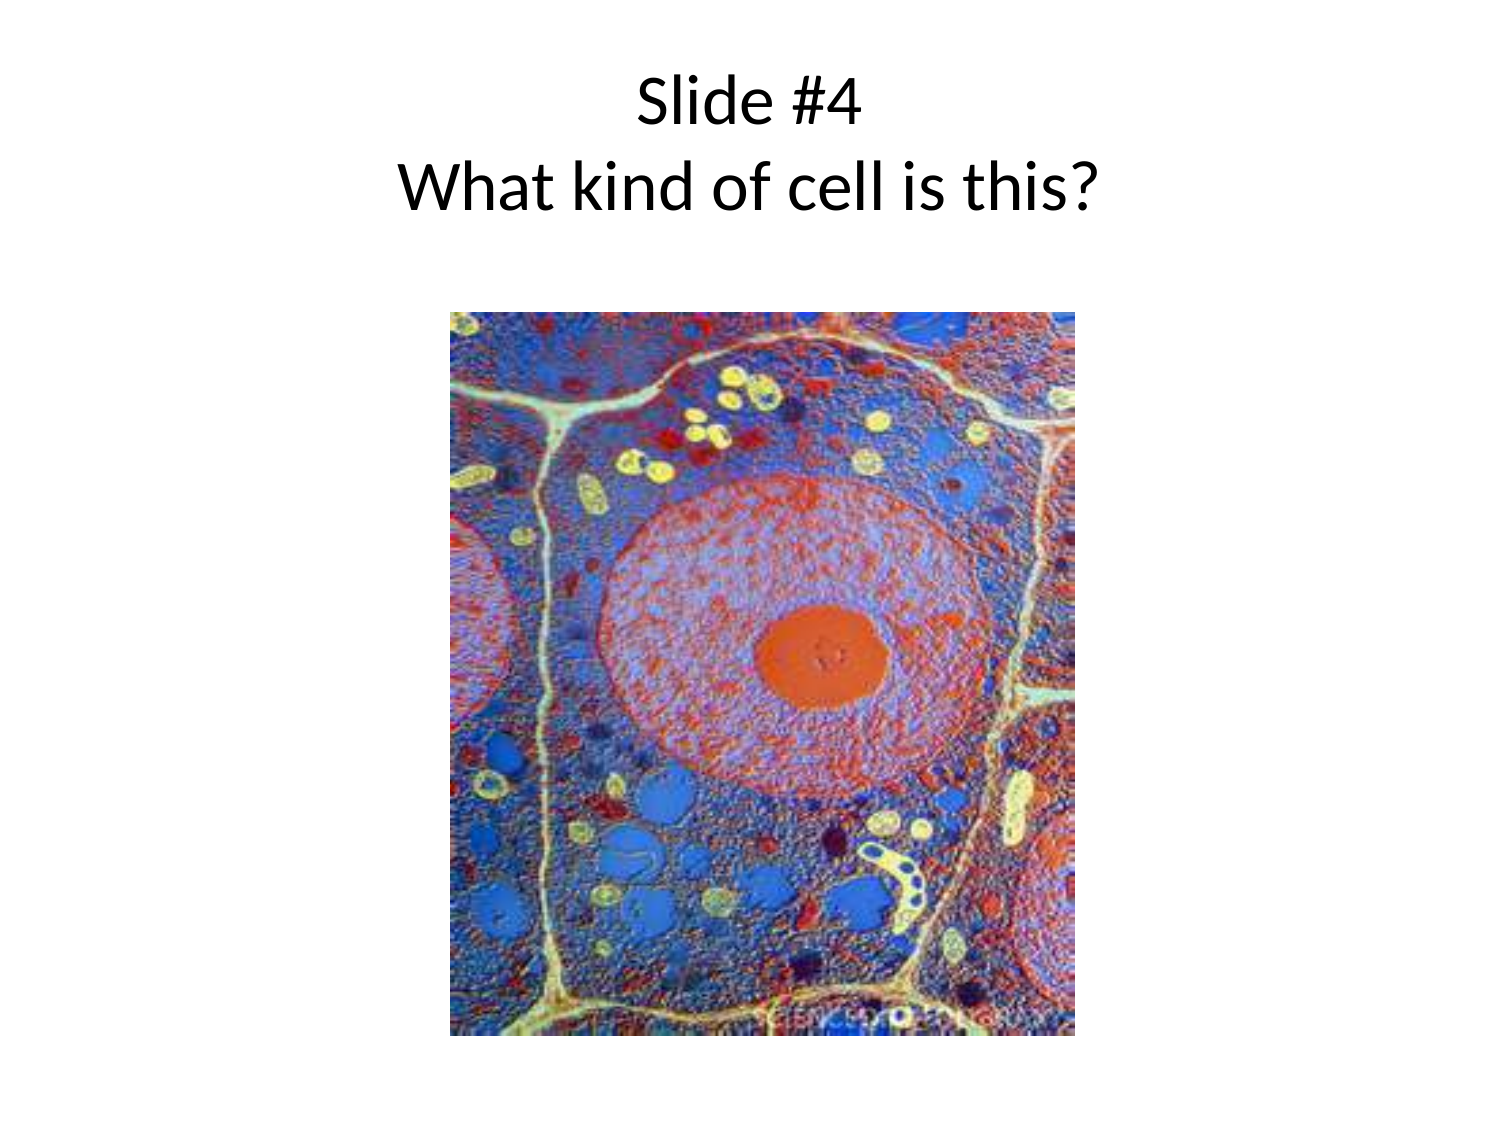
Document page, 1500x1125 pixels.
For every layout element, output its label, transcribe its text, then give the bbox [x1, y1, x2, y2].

title Slide #4 What kind of cell is this? [75, 45, 1425, 233]
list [449, 312, 1076, 1037]
